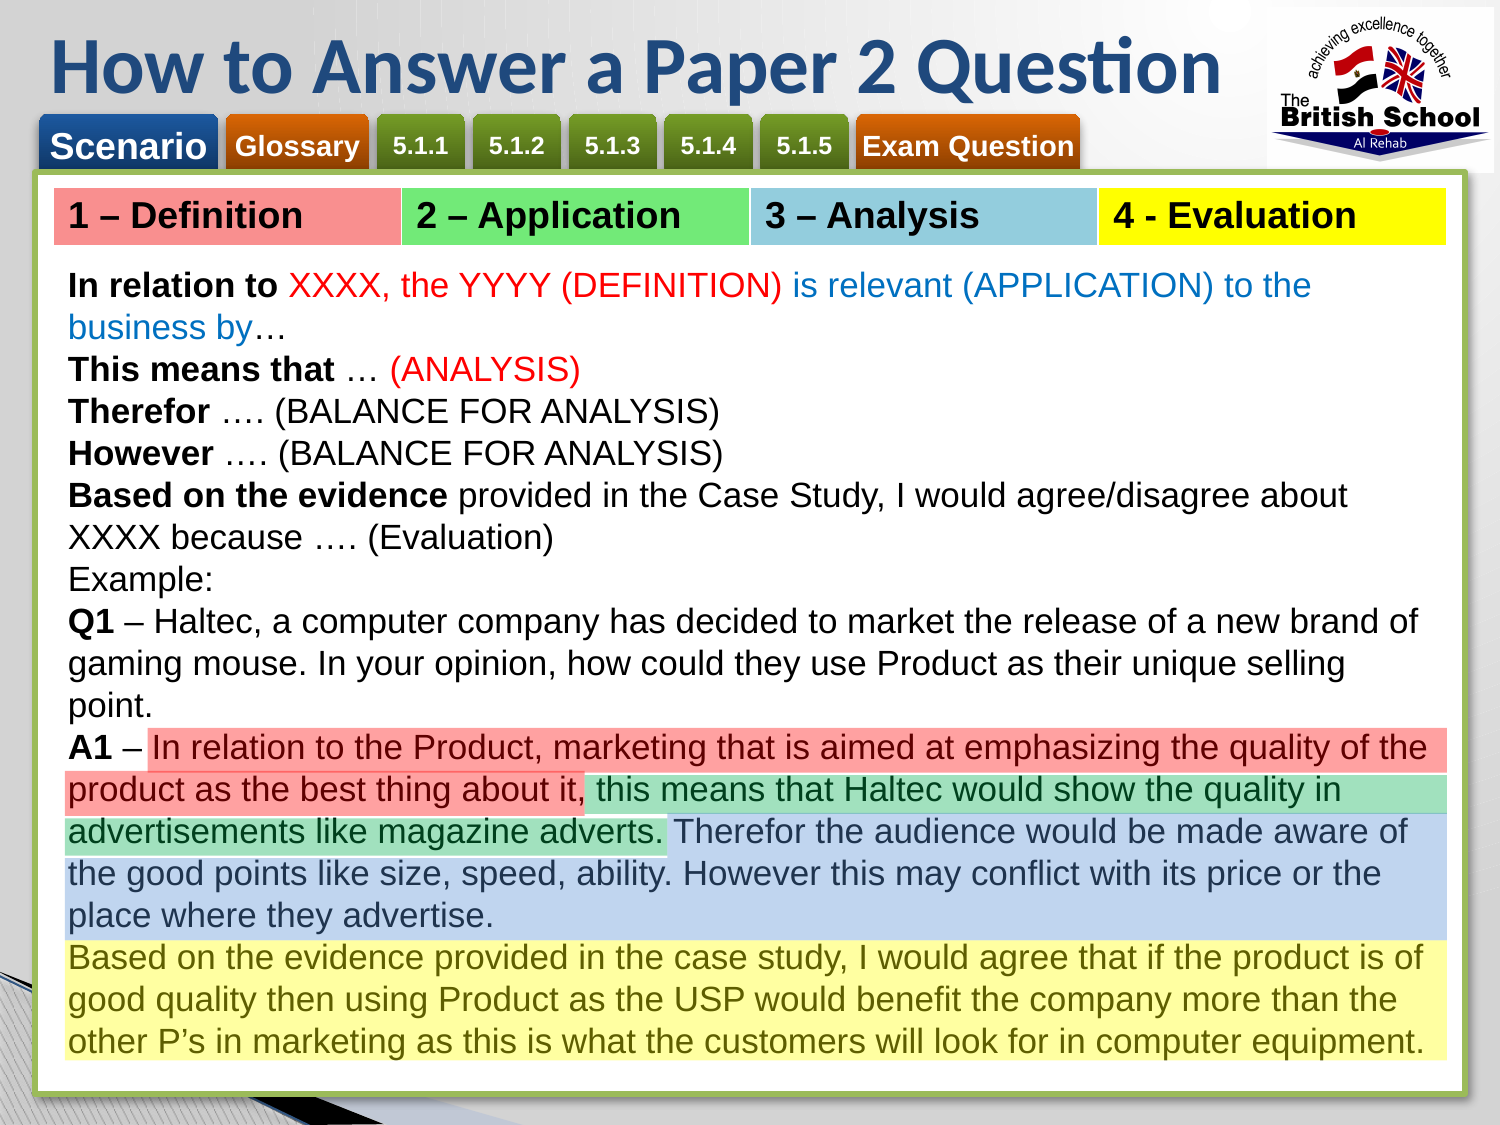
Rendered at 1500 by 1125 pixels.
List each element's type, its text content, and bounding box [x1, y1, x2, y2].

title How to Answer a Paper 2 Question [35, 0, 1247, 122]
text_box In relation to XXXX, the YYYY (DEFINITION) is relevant (APPLICATION) to the business by… This means that … (ANALYSIS) Therefor …. (BALANCE FOR ANALYSIS) However …. (BALANCE FOR ANALYSIS) Based on the evidence provided in the Case Study, I would agree/disagree about XXXX because …. (Evaluation) Example: Q1 – Haltec, a computer company has decided to market the release of a new brand of gaming mouse. In your opinion, how could they use Product as their unique selling point. A1 – In relation to the Product, marketing that is aimed at emphasizing the quality of the product as the best thing about it, this means that Haltec would show the quality in advertisements like magazine adverts. Therefor the audience would be made aware of the good points like size, speed, ability. However this may conflict with its price or the place where they advertise. Based on the evidence provided in the case study, I would agree that if the product is of good quality then using Product as the USP would benefit the company more than the other P’s in marketing as this is what the customers will look for in computer equipment. [53, 255, 1447, 1068]
text_box [667, 812, 1447, 858]
table_header 2 – Application [402, 188, 749, 245]
text_box [584, 775, 1447, 814]
table_header 3 – Analysis [751, 188, 1097, 245]
table_header 4 - Evaluation [1099, 188, 1446, 245]
text_box [64, 770, 585, 816]
picture [281, 1114, 303, 1125]
text_box [64, 818, 667, 856]
text_box [64, 858, 1447, 940]
text_box e [551, 0, 603, 5]
text_box [147, 727, 1447, 773]
table_header 1 – Definition [54, 188, 401, 245]
picture [1267, 7, 1495, 173]
text_box [64, 940, 1447, 1061]
